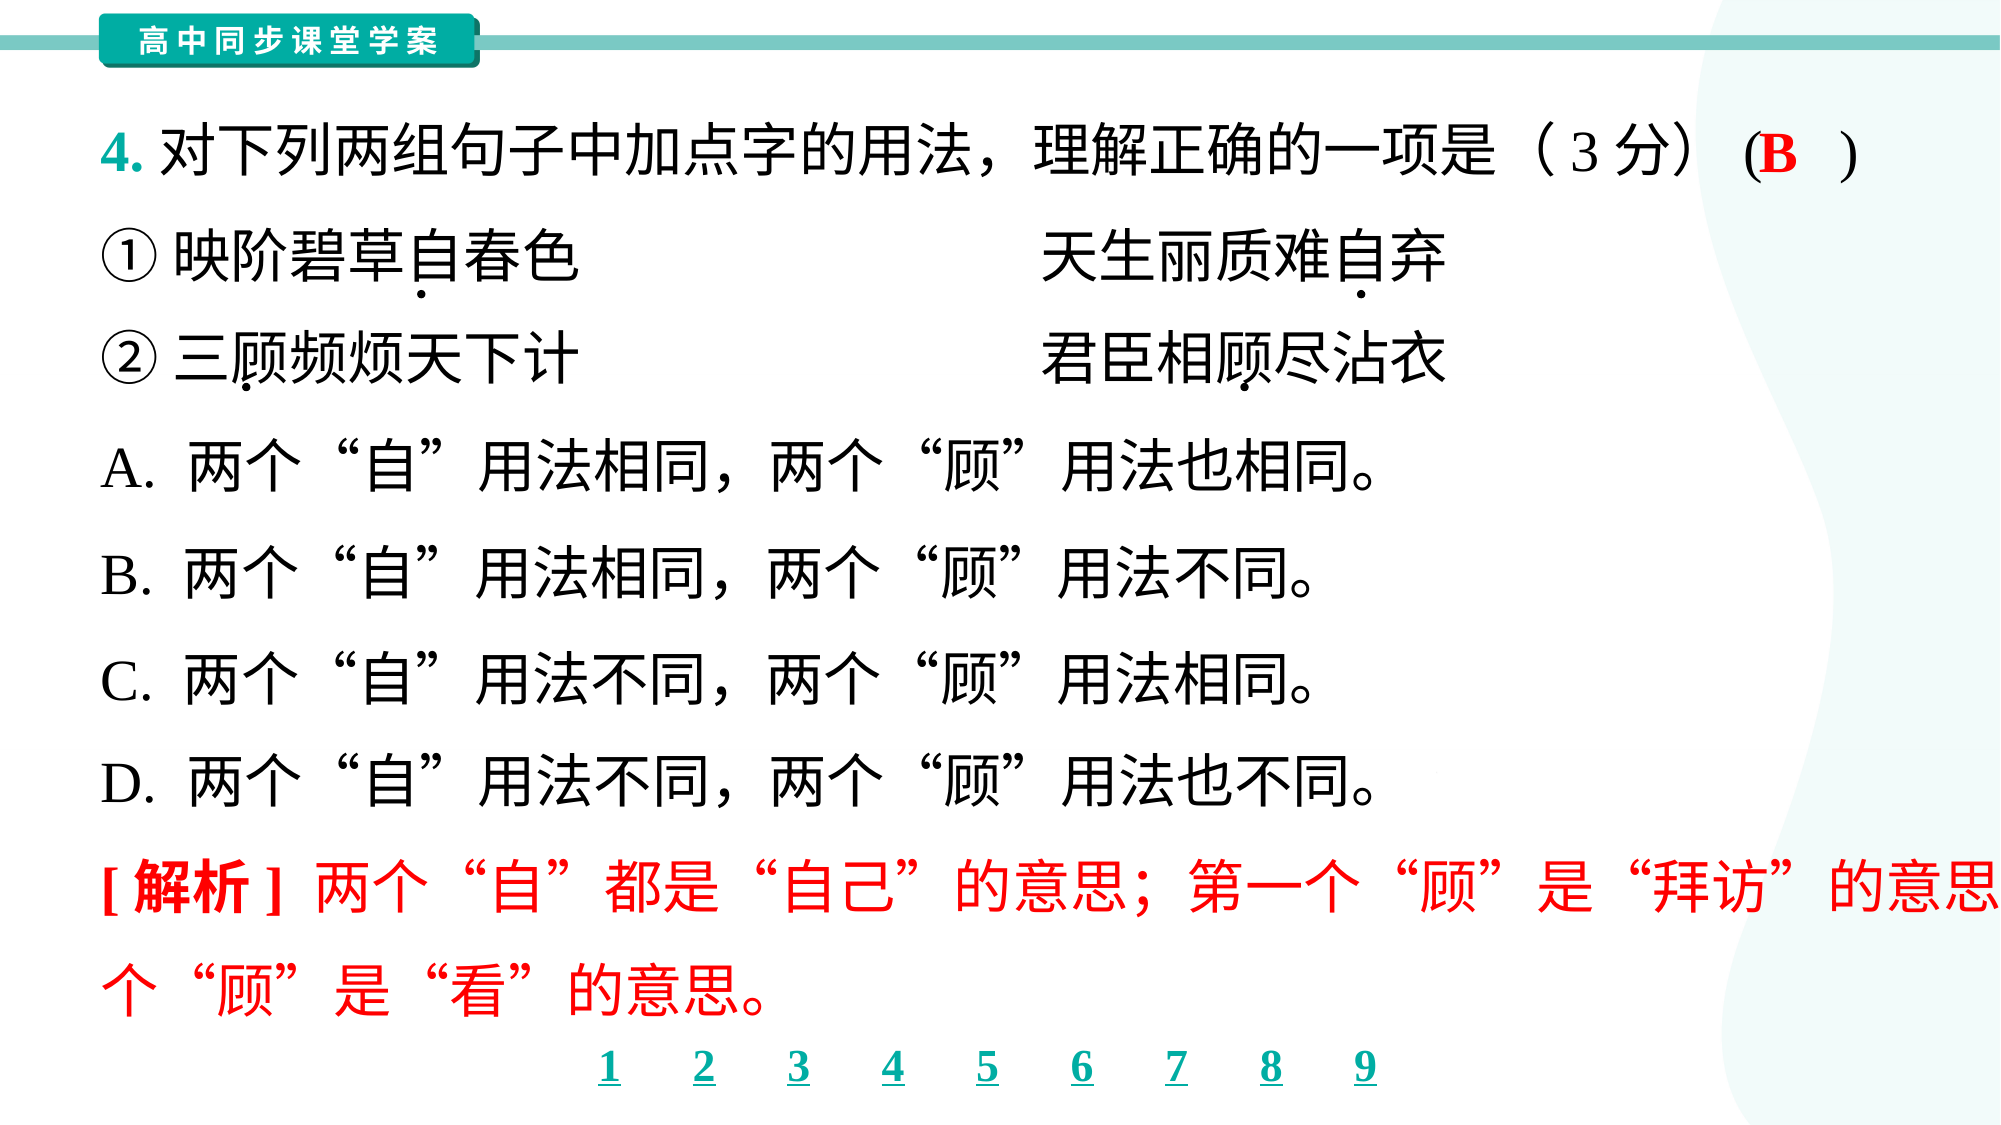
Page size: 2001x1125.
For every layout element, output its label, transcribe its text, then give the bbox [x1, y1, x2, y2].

text_box B [1737, 77, 1819, 173]
text_box [242, 382, 251, 392]
text_box [1356, 289, 1366, 299]
picture [0, 0, 2000, 1125]
text_box [417, 289, 426, 299]
text_box [解析] 两个“自”都是“自己”的意思；第一个“顾”是“拜访”的意思，第二 个“顾”是“看”的意思。 [100, 814, 1899, 1014]
text_box 4.对下列两组句子中加点字的用法，理解正确的一项是（3分）( ) ①映阶碧草自春色 天生丽质难自弃 ②三顾频烦天下计 君臣相顾尽沾衣 [100, 76, 1899, 380]
text_box A. 两个“自”用法相同，两个“顾”用法也相同。 B. 两个“自”用法相同，两个“顾”用法不同。 C. 两个“自”用法不同，两个“顾”用法相同。 D. 两个“自”用法不同，两个“顾”用法也不同。 [100, 393, 1899, 803]
text_box [1240, 382, 1249, 392]
